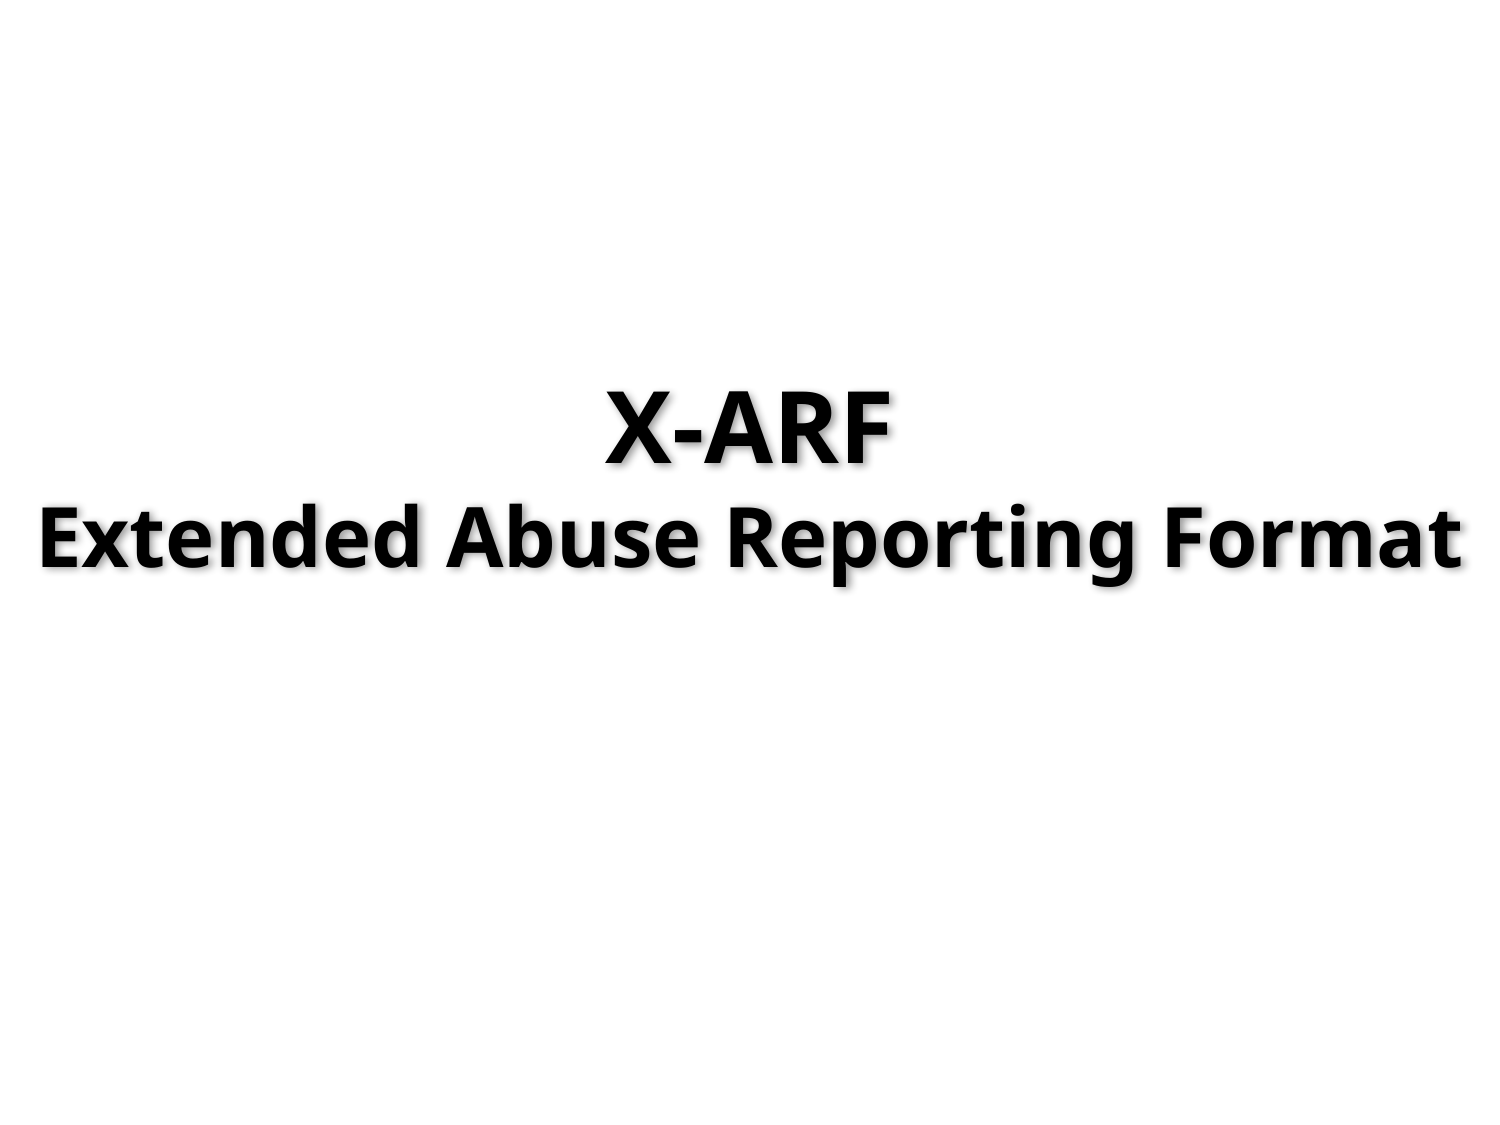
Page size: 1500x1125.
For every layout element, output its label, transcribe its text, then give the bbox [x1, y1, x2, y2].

text_box X-ARF Extended Abuse Reporting Format [0, 349, 1500, 598]
